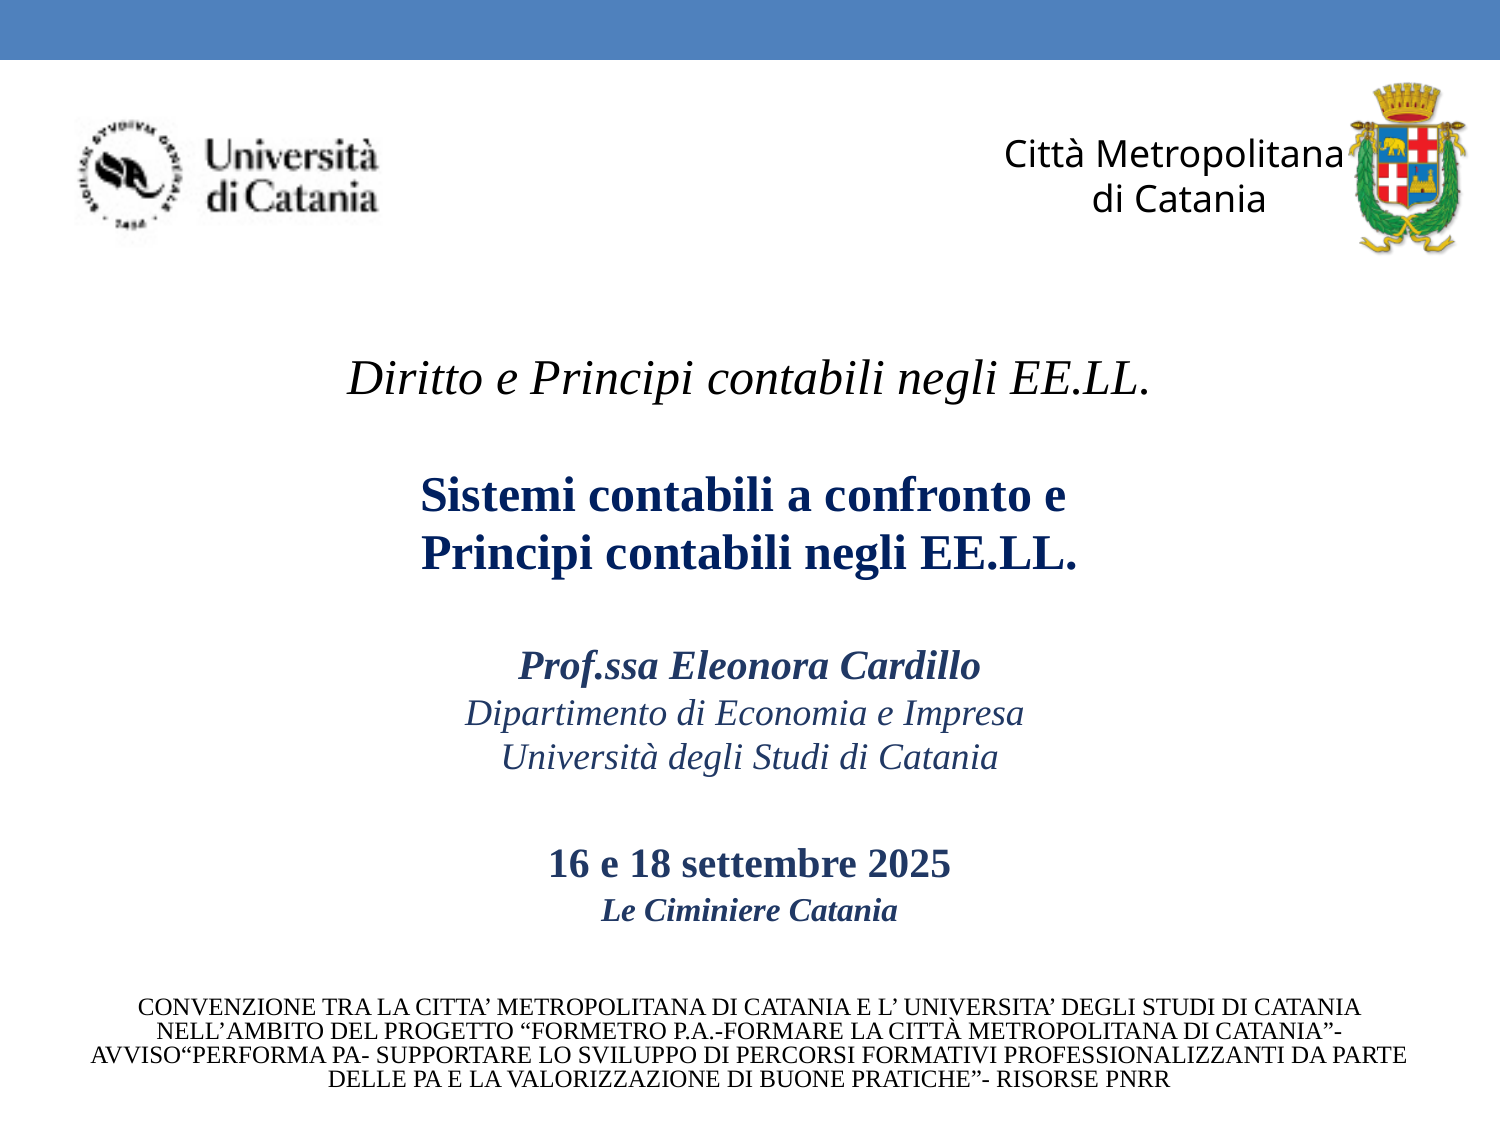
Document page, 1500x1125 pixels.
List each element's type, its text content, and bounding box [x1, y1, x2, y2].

list Diritto e Principi contabili negli EE.LL. Sistemi contabili a confronto e Principi contabili negli EE.LL. Prof.ssa Eleonora Cardillo Dipartimento di Economia e Impresa Università degli Studi di Catania 16 e 18 settembre 2025 Le Ciminiere Catania CONVENZIONE TRA LA CITTA’ METROPOLITANA DI CATANIA E L’ UNIVERSITA’ DEGLI STUDI DI CATANIA NELL’AMBITO DEL PROGETTO “FORMETRO P.A.-FORMARE LA CITTÀ METROPOLITANA DI CATANIA”- AVVISO“PERFORMA PA- SUPPORTARE LO SVILUPPO DI PERCORSI FORMATIVI PROFESSIONALIZZANTI DA PARTE DELLE PA E LA VALORIZZAZIONE DI BUONE PRATICHE”- RISORSE PNRR [75, 219, 1425, 1094]
picture [1315, 75, 1500, 261]
picture [35, 75, 423, 277]
text_box Città Metropolitana di Catania [985, 123, 1315, 228]
